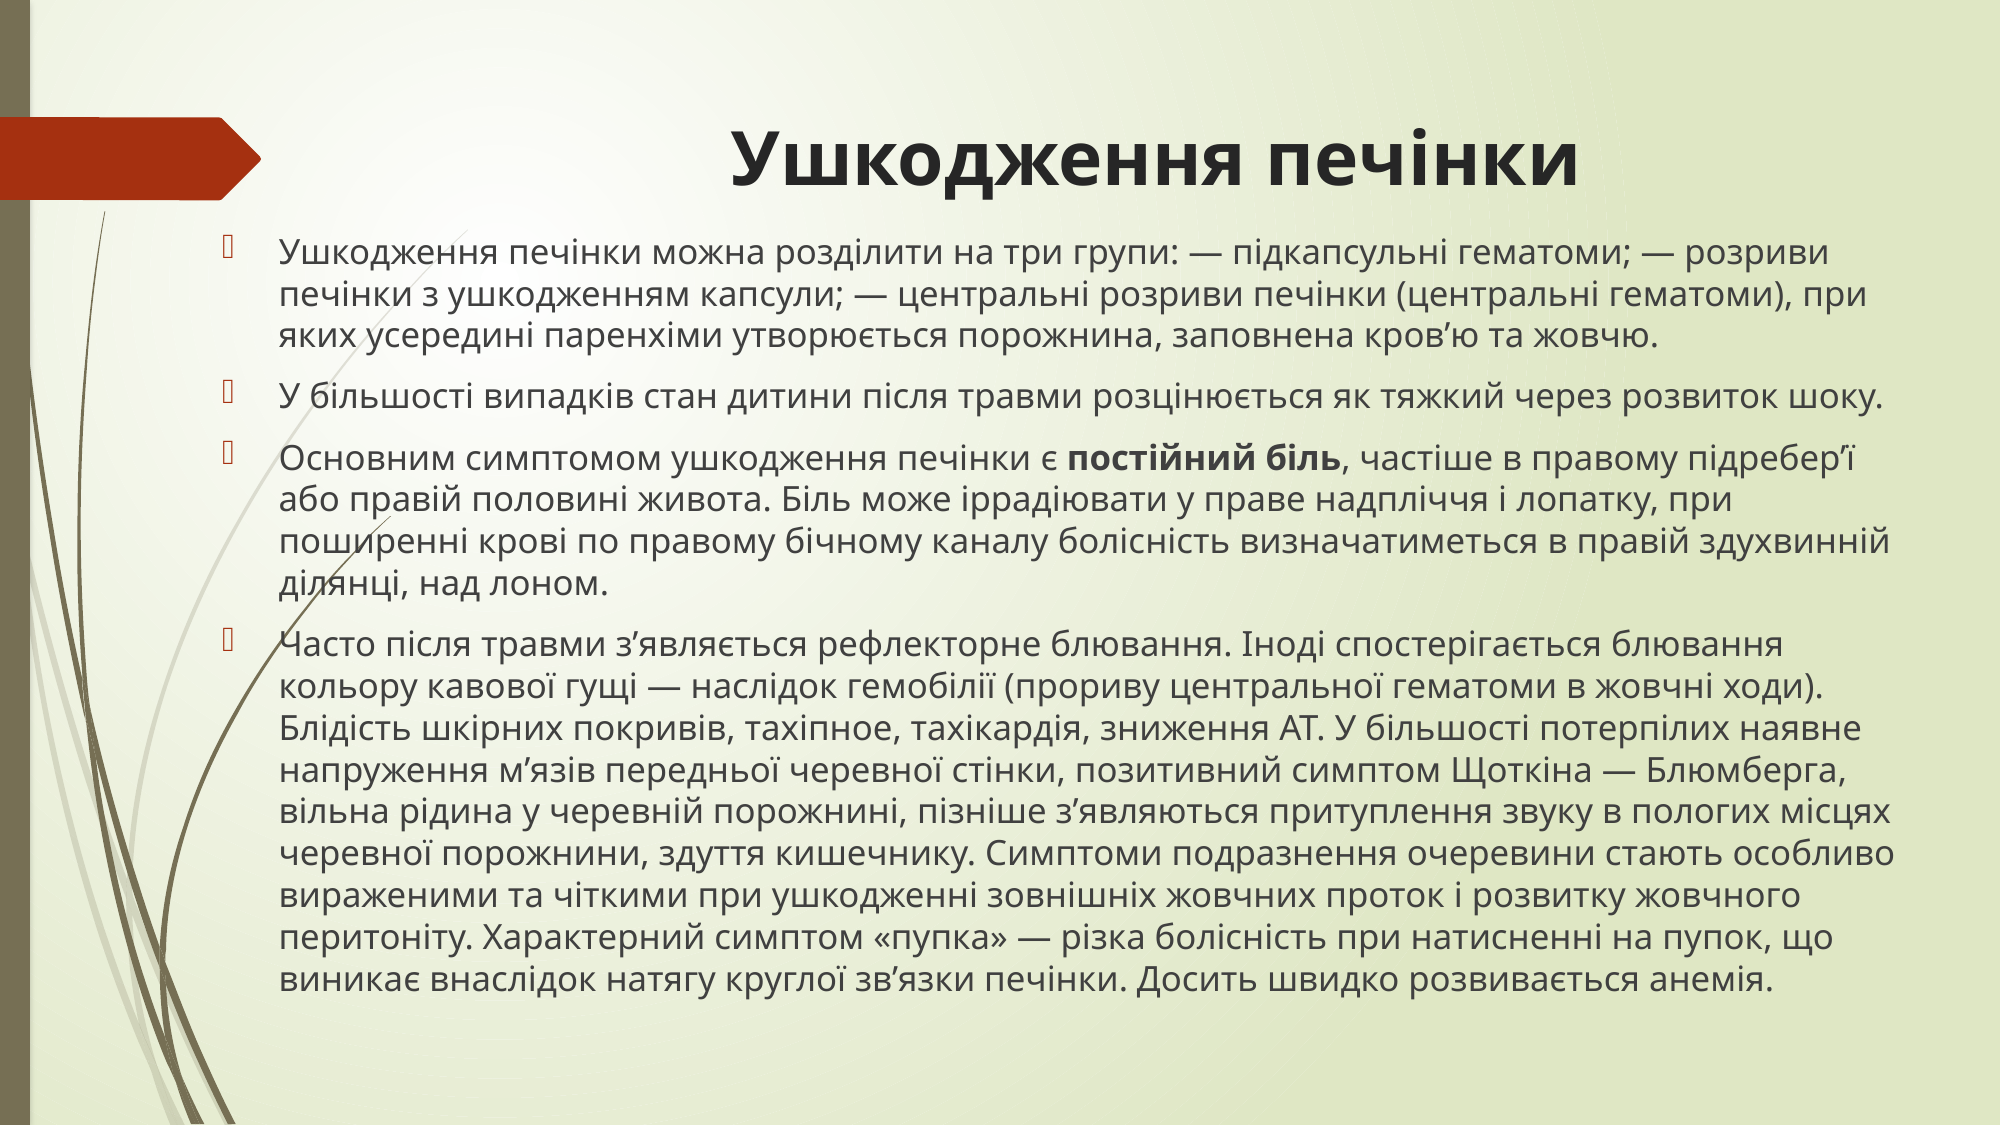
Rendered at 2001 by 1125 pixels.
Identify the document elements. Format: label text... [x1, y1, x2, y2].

title Ушкодження печінки [425, 102, 1888, 221]
list Ушкодження печінки можна розділити на три групи: — підкапсульні гематоми; — розриви печінки з ушкодженням капсули; — центральні розриви печінки (центральні гематоми), при яких усередині паренхіми утворюється порожнина, заповнена кров’ю та жовчю. У більшості випадків стан дитини після травми розцінюється як тяжкий через розвиток шоку. Основним симптомом ушкодження печінки є постійний біль, частіше в правому підребер’ї або правій половині живота. Біль може іррадіювати у праве надпліччя і лопатку, при поширенні крові по правому бічному каналу болісність визначатиметься в правій здухвинній ділянці, над лоном. Часто після травми з’являється рефлекторне блювання. Іноді спостерігається блювання кольору кавової гущі — наслідок гемобілії (прориву центральної гематоми в жовчні ходи). Блідість шкірних покривів, тахіпное, тахікардія, зниження АТ. У більшості потерпілих наявне напруження м’язів передньої черевної стінки, позитивний симптом Щоткіна — Блюмберга, вільна рідина у черевній порожнині, пізніше з’являються притуплення звуку в пологих місцях черевної порожнини, здуття кишечнику. Симптоми подразнення очеревини стають особливо вираженими та чіткими при ушкодженні зовнішніх жовчних проток і розвитку жовчного перитоніту. Характерний симптом «пупка» — різка болісність при натисненні на пупок, що виникає внаслідок натягу круглої зв’язки печінки. Досить швидко розвивається анемія. [207, 221, 1919, 1074]
